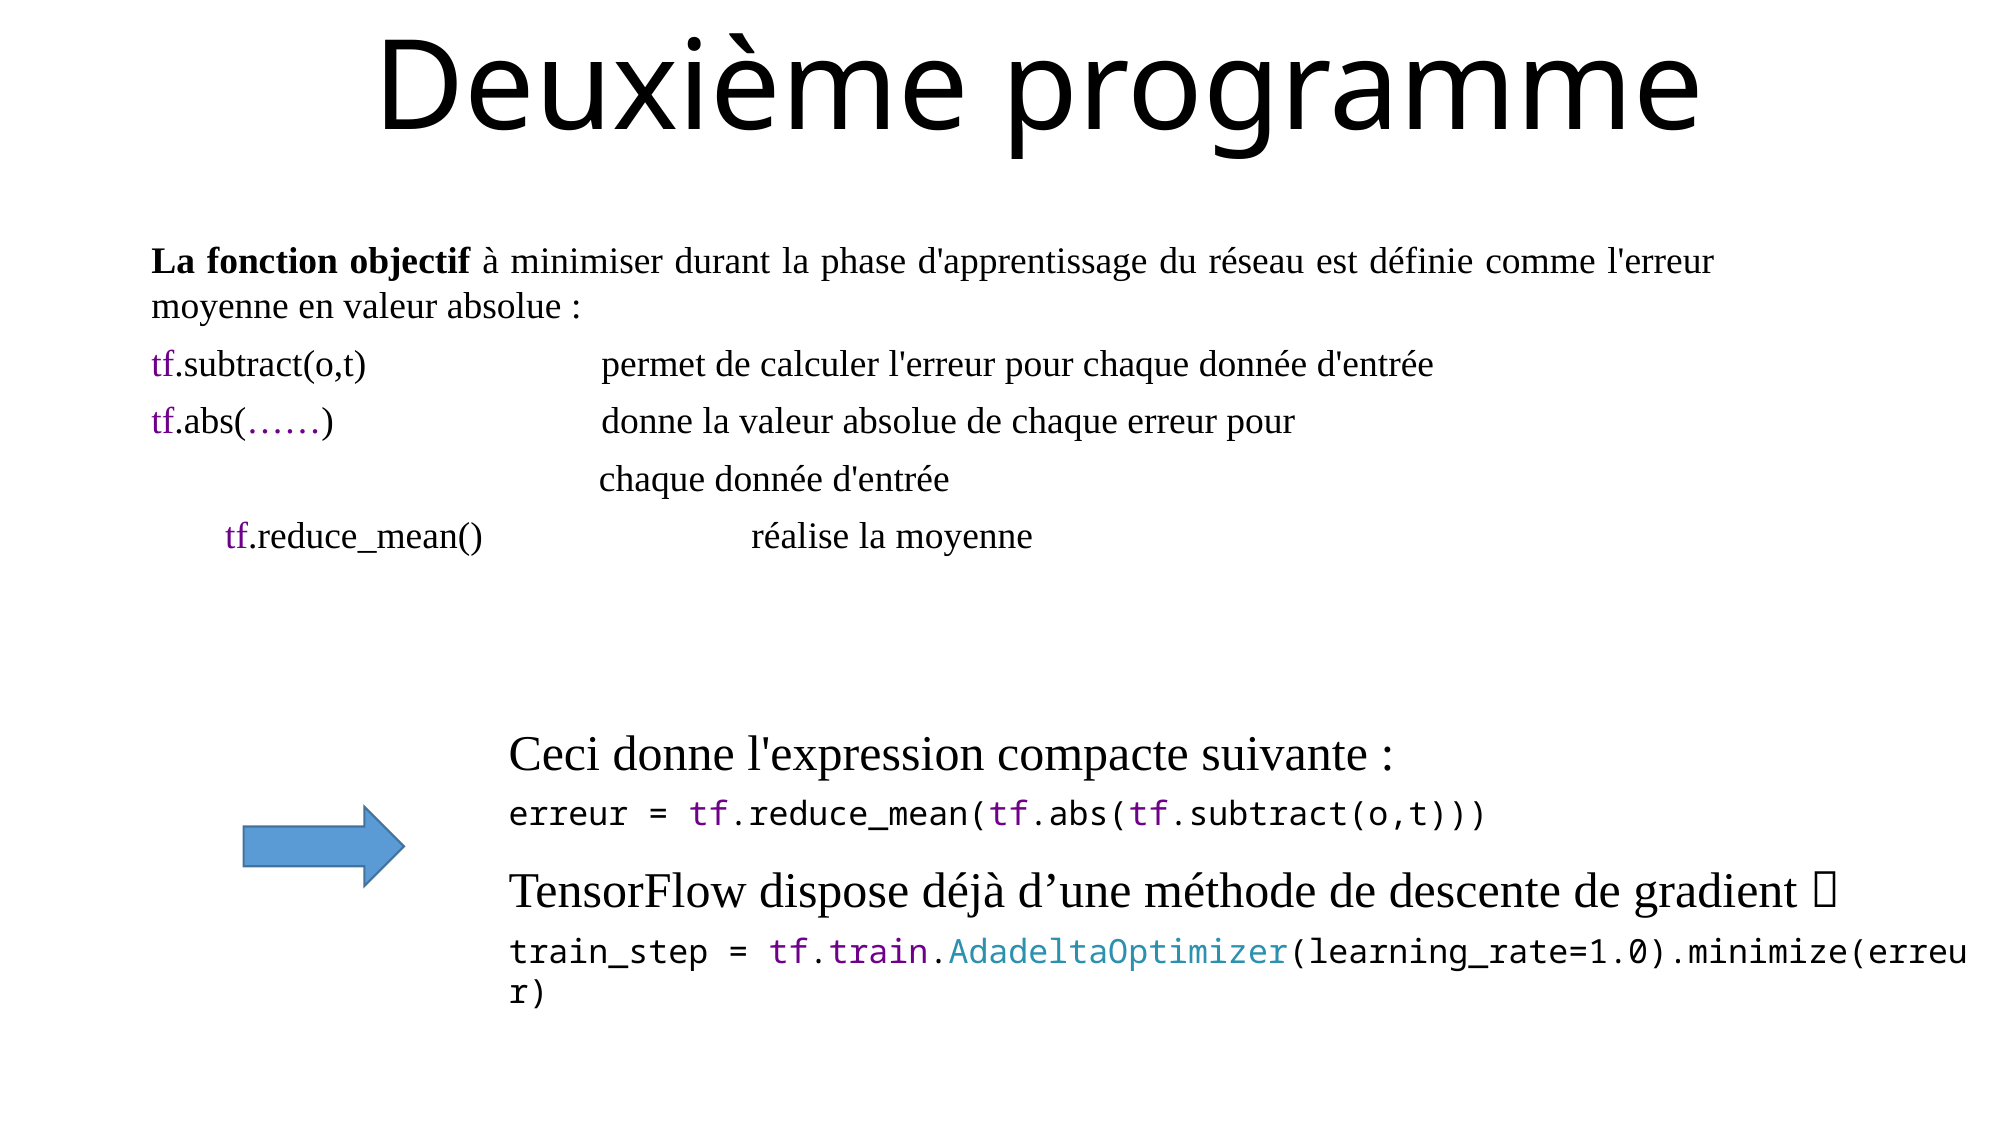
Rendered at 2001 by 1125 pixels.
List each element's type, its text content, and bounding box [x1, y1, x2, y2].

text_box Ceci donne l'expression compacte suivante : erreur = tf.reduce_mean(tf.abs(tf.subtract(o,t))) TensorFlow dispose déjà d’une méthode de descente de gradient  train_step = tf.train.AdadeltaOptimizer(learning_rate=1.0).minimize(erreur) [493, 712, 1988, 1018]
text_box Deuxième programme [176, 0, 1902, 164]
text_box [242, 804, 406, 889]
text_box La fonction objectif à minimiser durant la phase d'apprentissage du réseau est définie comme l'erreur moyenne en valeur absolue : tf.subtract(o,t) permet de calculer l'erreur pour chaque donnée d'entrée tf.abs(……) donne la valeur absolue de chaque erreur pour chaque donnée d'entrée tf.reduce_mean() réalise la moyenne [136, 228, 1732, 564]
